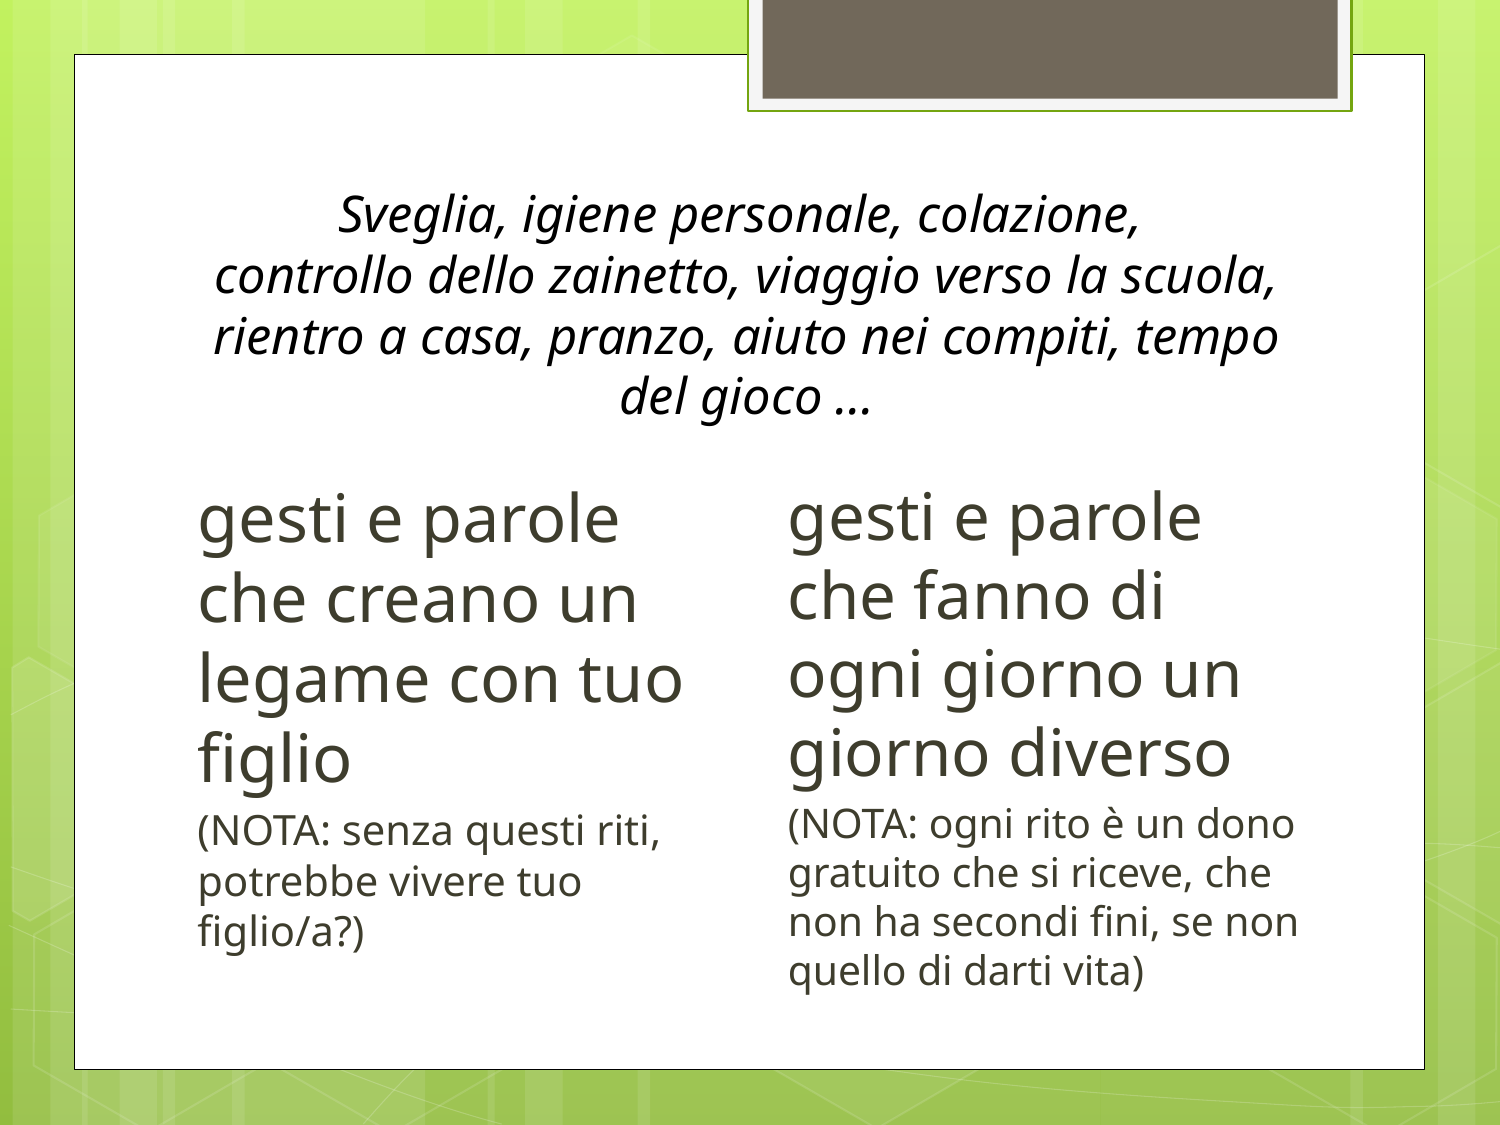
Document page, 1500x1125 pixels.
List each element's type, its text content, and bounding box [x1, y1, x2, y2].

list gesti e parole che fanno di ogni giorno un giorno diverso (NOTA: ogni rito è un dono gratuito che si riceve, che non ha secondi fini, se non quello di darti vita) [761, 468, 1323, 1041]
list gesti e parole che creano un legame con tuo figlio (NOTA: senza questi riti, potrebbe vivere tuo figlio/a?) [171, 468, 733, 1041]
title Sveglia, igiene personale, colazione, controllo dello zainetto, viaggio verso la scuola, rientro a casa, pranzo, aiuto nei compiti, tempo del gioco ... [171, 172, 1324, 433]
